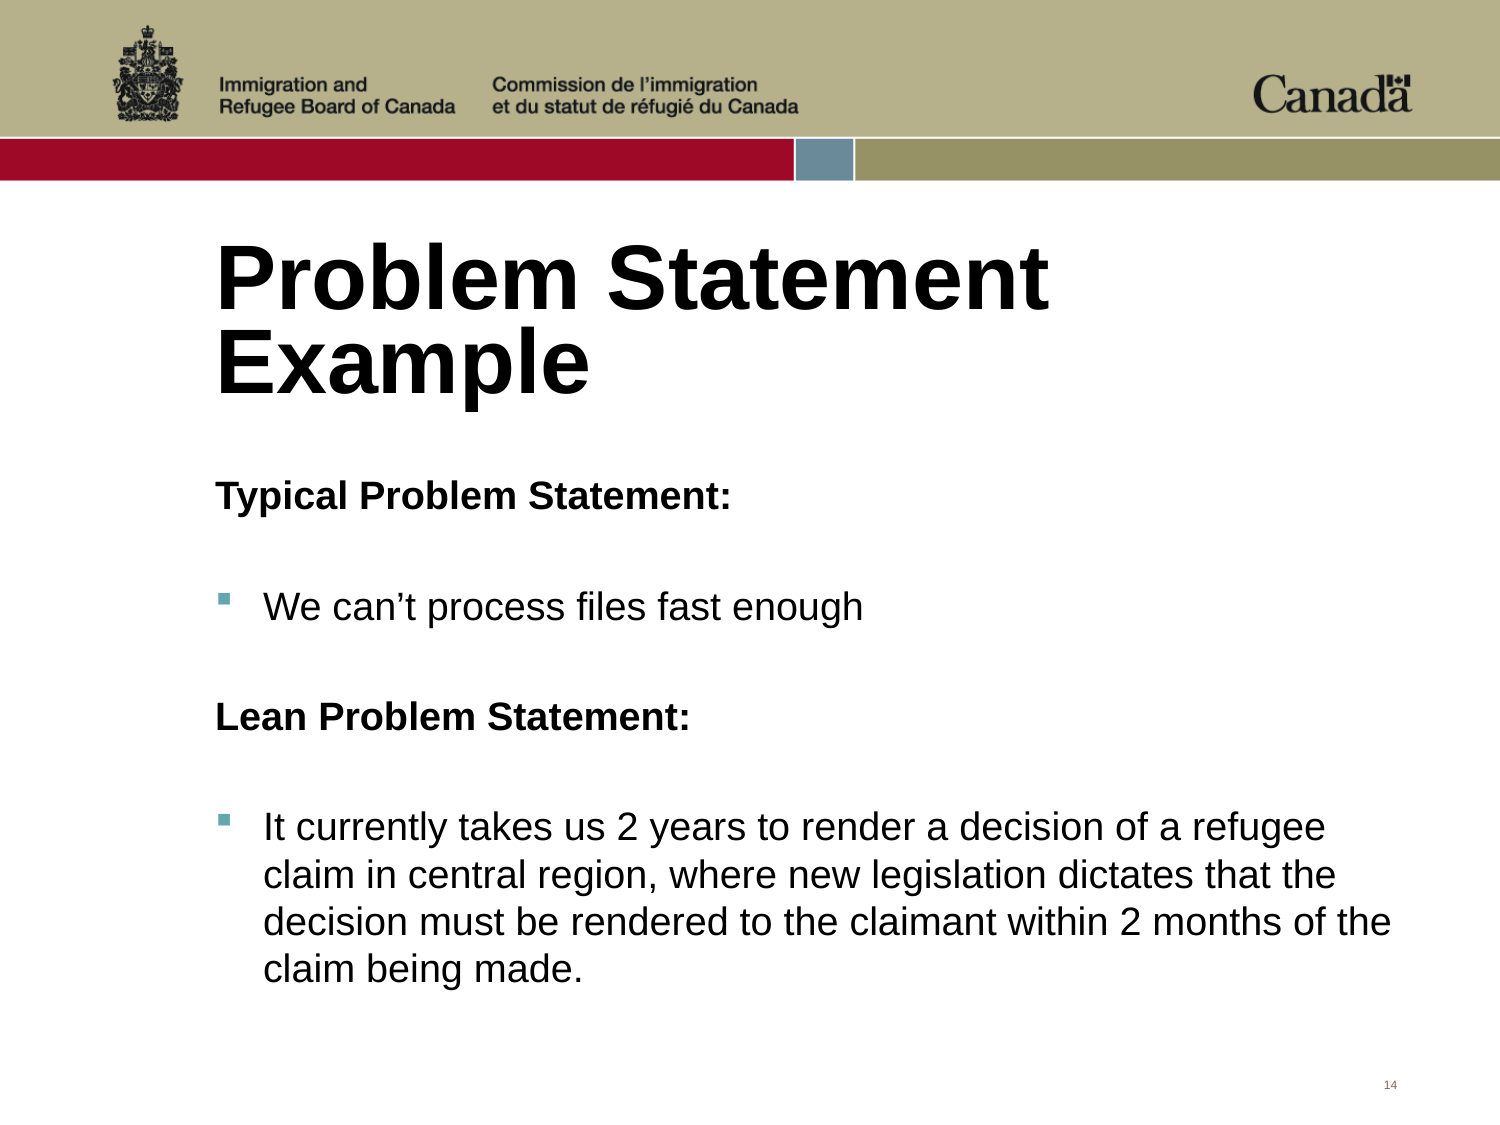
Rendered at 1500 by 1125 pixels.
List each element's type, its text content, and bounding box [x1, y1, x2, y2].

slide_number 14 [1100, 1025, 1413, 1100]
title Problem Statement Example [200, 237, 1413, 425]
list Typical Problem Statement: We can’t process files fast enough Lean Problem Statement: It currently takes us 2 years to render a decision of a refugee claim in central region, where new legislation dictates that the decision must be rendered to the claimant within 2 months of the claim being made. [200, 462, 1413, 1000]
picture [0, 0, 1500, 1125]
